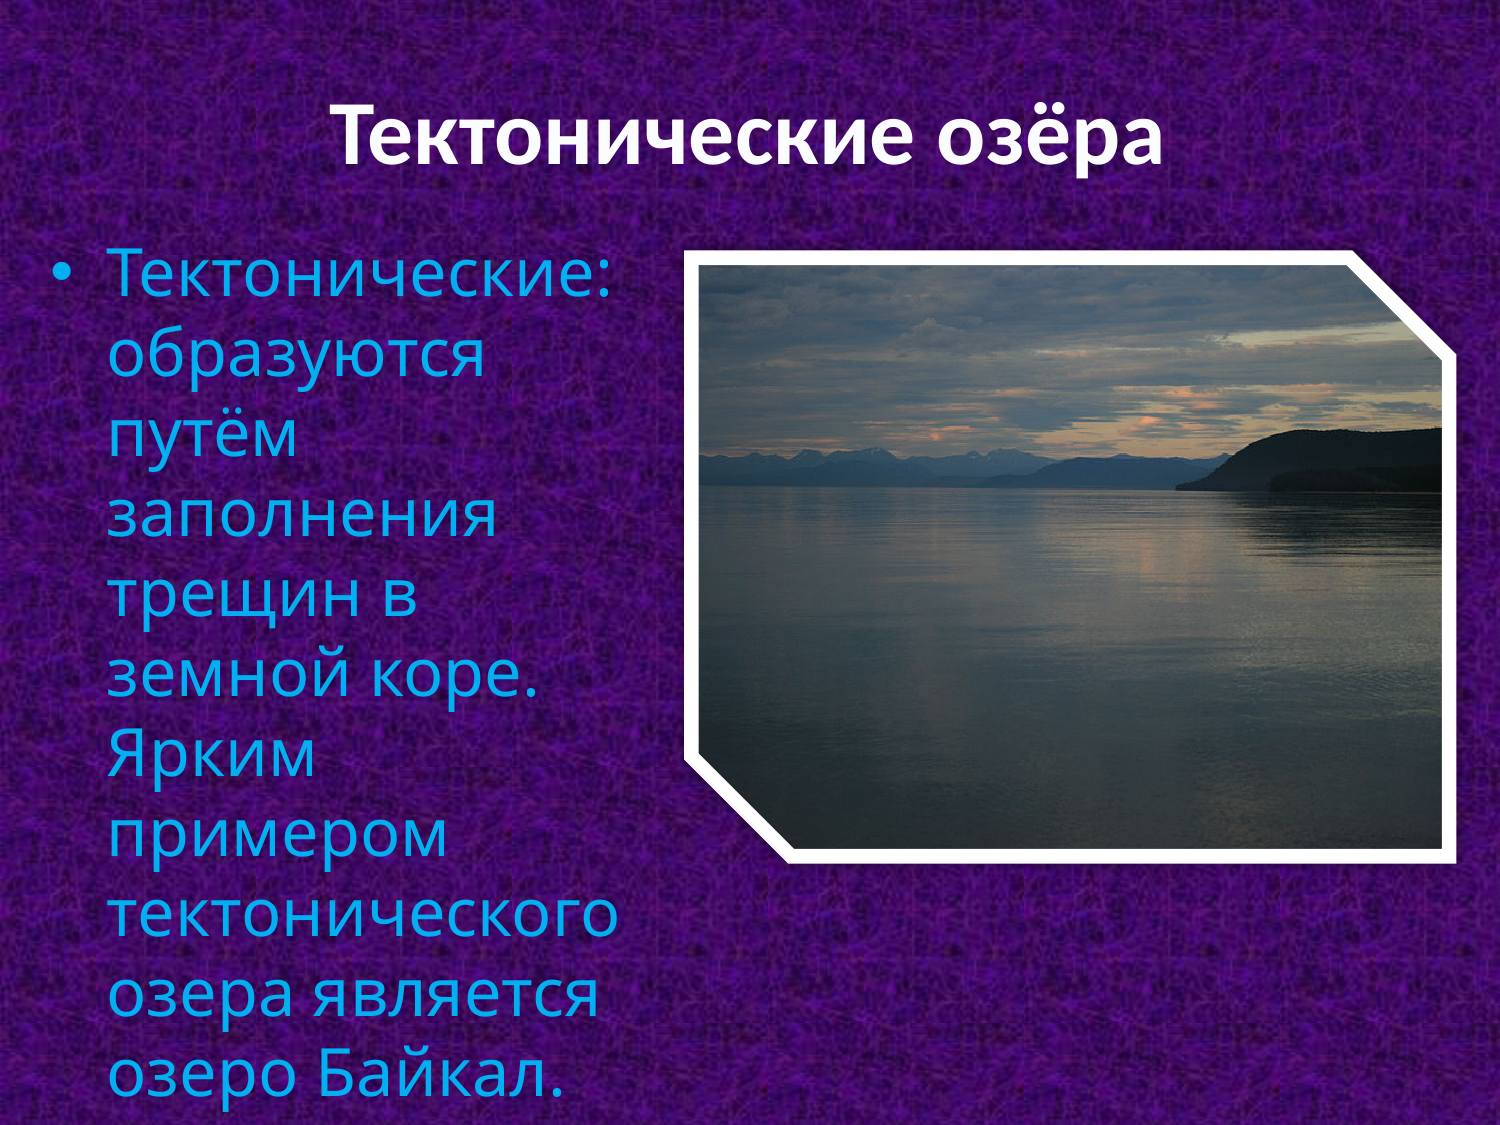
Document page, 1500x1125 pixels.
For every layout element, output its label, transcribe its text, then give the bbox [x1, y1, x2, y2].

list Тектонические: образуются путём заполнения трещин в земной коре. Ярким примером тектонического озера является озеро Байкал. [35, 222, 680, 1079]
picture [0, 0, 1500, 1125]
title Тектонические озёра [75, 45, 1425, 211]
